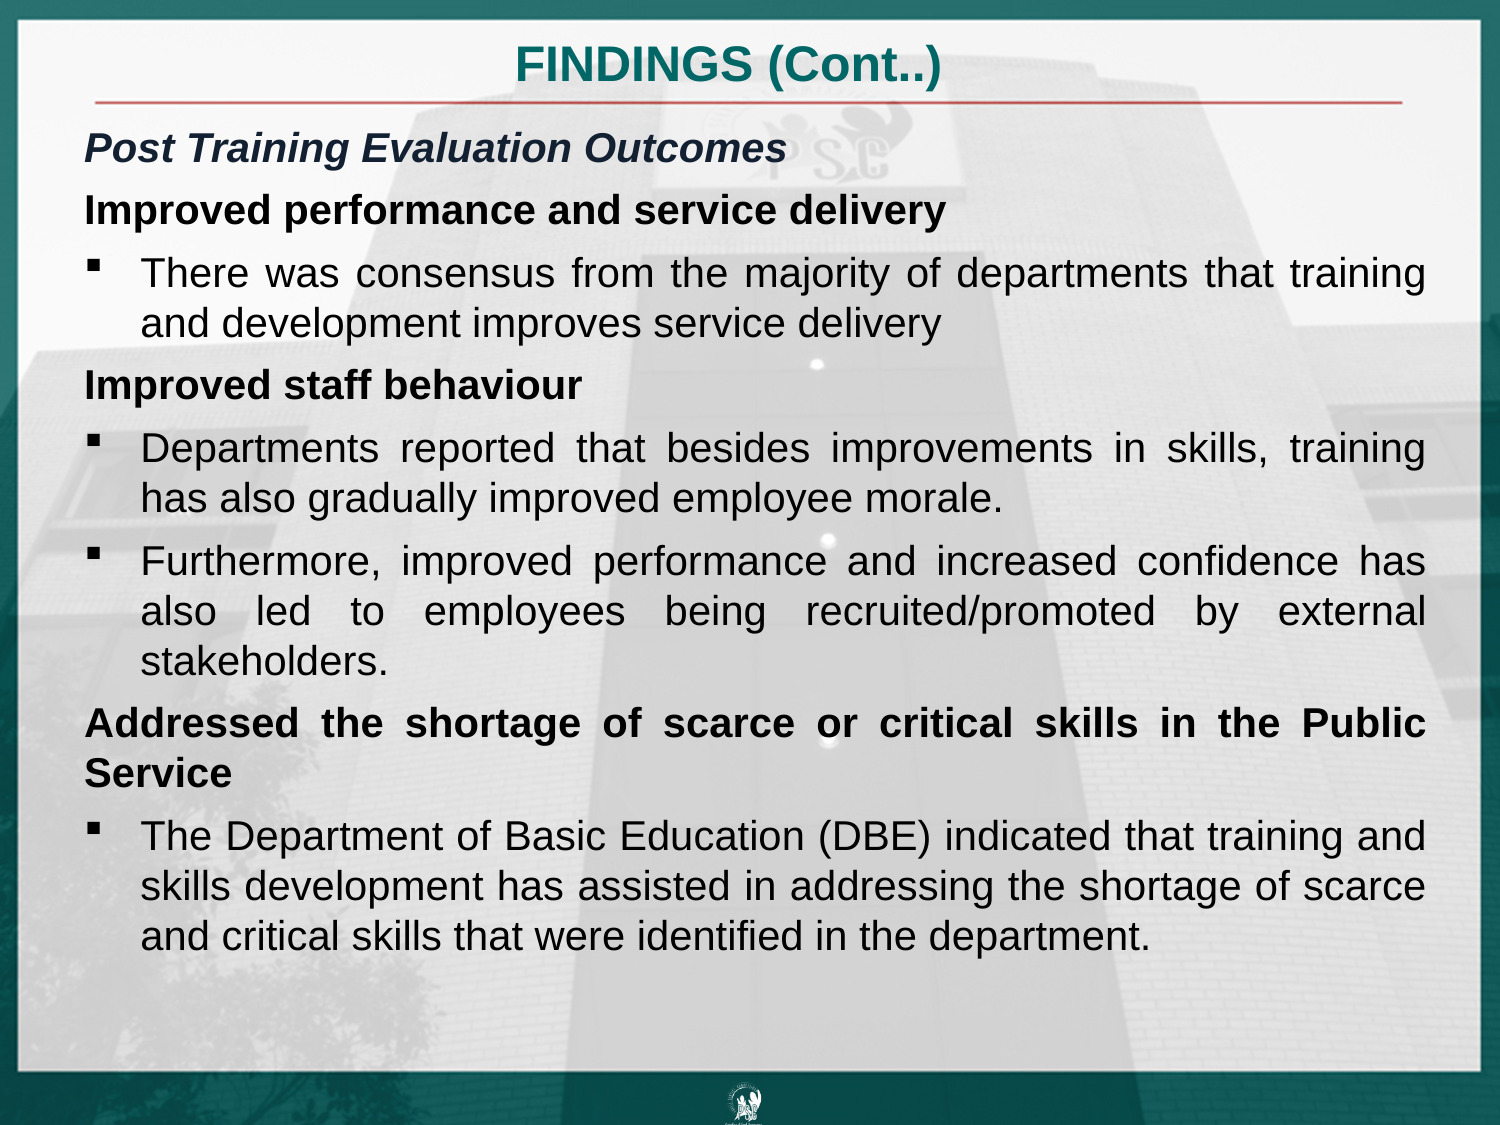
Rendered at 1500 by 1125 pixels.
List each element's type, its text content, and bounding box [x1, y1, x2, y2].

text_box FINDINGS (Cont..) [88, 16, 1402, 101]
picture [0, 0, 1500, 1125]
text_box Post Training Evaluation Outcomes Improved performance and service delivery There was consensus from the majority of departments that training and development improves service delivery Improved staff behaviour Departments reported that besides improvements in skills, training has also gradually improved employee morale. Furthermore, improved performance and increased confidence has also led to employees being recruited/promoted by external stakeholders. Addressed the shortage of scarce or critical skills in the Public Service The Department of Basic Education (DBE) indicated that training and skills development has assisted in addressing the shortage of scarce and critical skills that were identified in the department. [60, 113, 1443, 967]
slide_number 19 [1080, 1012, 1431, 1073]
